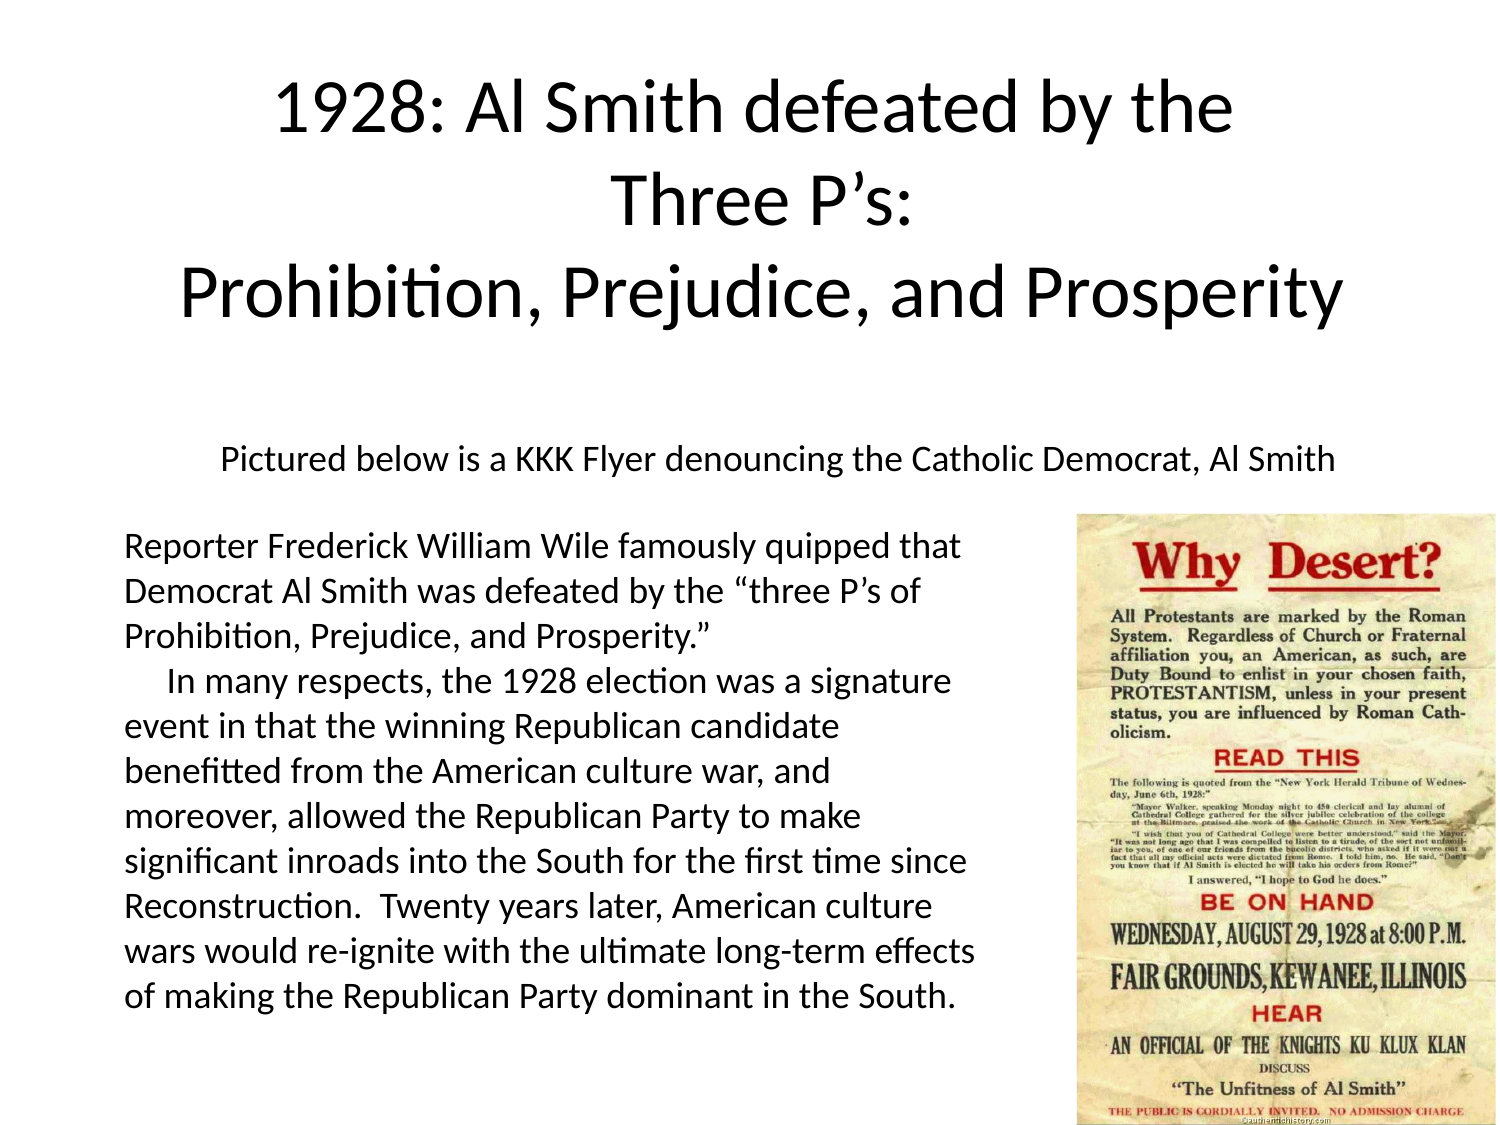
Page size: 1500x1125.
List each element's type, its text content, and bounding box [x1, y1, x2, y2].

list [629, 512, 1500, 1125]
text_box Pictured below is a KKK Flyer denouncing the Catholic Democrat, Al Smith [205, 427, 1451, 487]
title 1928: Al Smith defeated by the Three P’s: Prohibition, Prejudice, and Prosperity [75, 45, 1451, 344]
text_box Reporter Frederick William Wile famously quipped that Democrat Al Smith was defeated by the “three P’s of Prohibition, Prejudice, and Prosperity.” In many respects, the 1928 election was a signature event in that the winning Republican candidate benefitted from the American culture war, and moreover, allowed the Republican Party to make significant inroads into the South for the first time since Reconstruction. Twenty years later, American culture wars would re-ignite with the ultimate long-term effects of making the Republican Party dominant in the South. [109, 513, 627, 1023]
